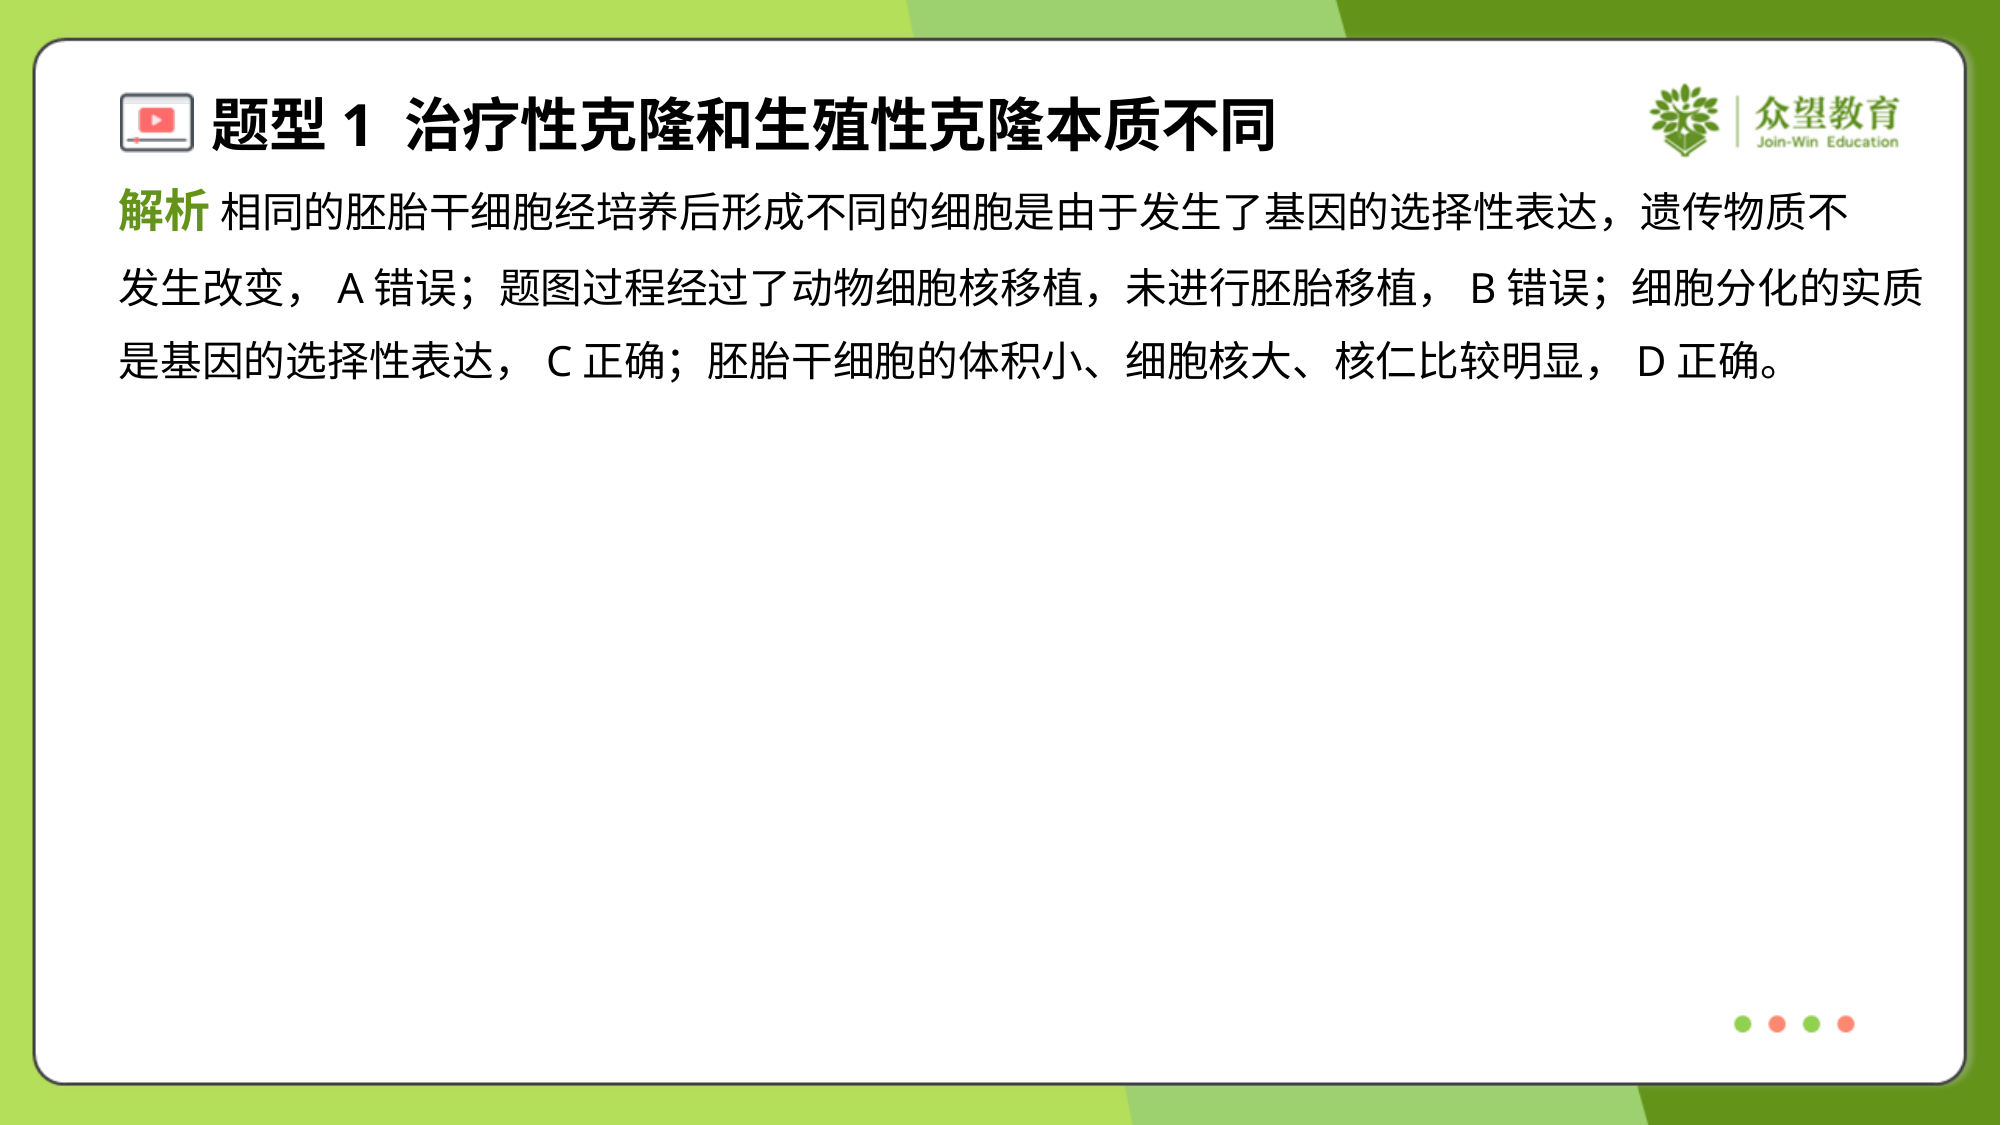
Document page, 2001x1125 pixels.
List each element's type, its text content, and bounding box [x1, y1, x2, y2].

picture [0, 0, 2000, 1125]
text_box 解析 相同的胚胎干细胞经培养后形成不同的细胞是由于发生了基因的选择性表达，遗传物质不 发生改变，A错误；题图过程经过了动物细胞核移植，未进行胚胎移植，B错误；细胞分化的实质 是基因的选择性表达，C正确；胚胎干细胞的体积小、细胞核大、核仁比较明显，D正确。 [118, 159, 1883, 377]
